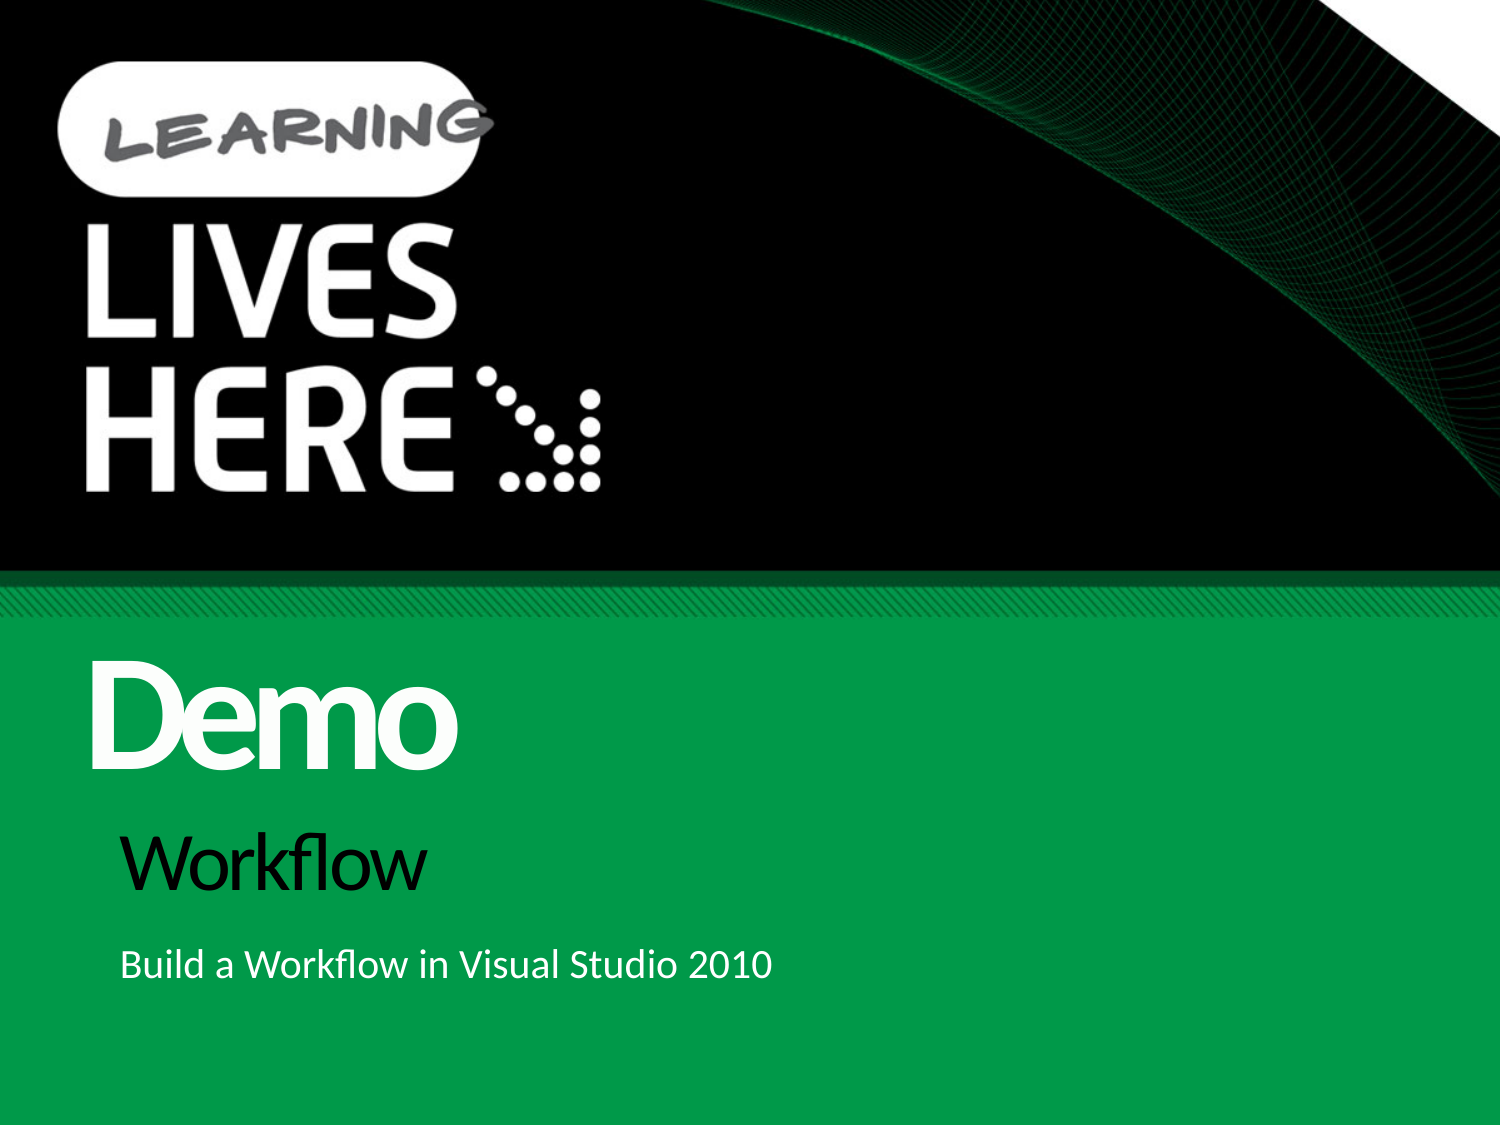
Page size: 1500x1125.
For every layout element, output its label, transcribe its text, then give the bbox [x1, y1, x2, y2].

list Demo [83, 625, 1344, 800]
subtitle Build a Workflow in Visual Studio 2010 [119, 942, 1236, 1019]
picture [0, 0, 1500, 1125]
title Workflow [119, 818, 1375, 943]
